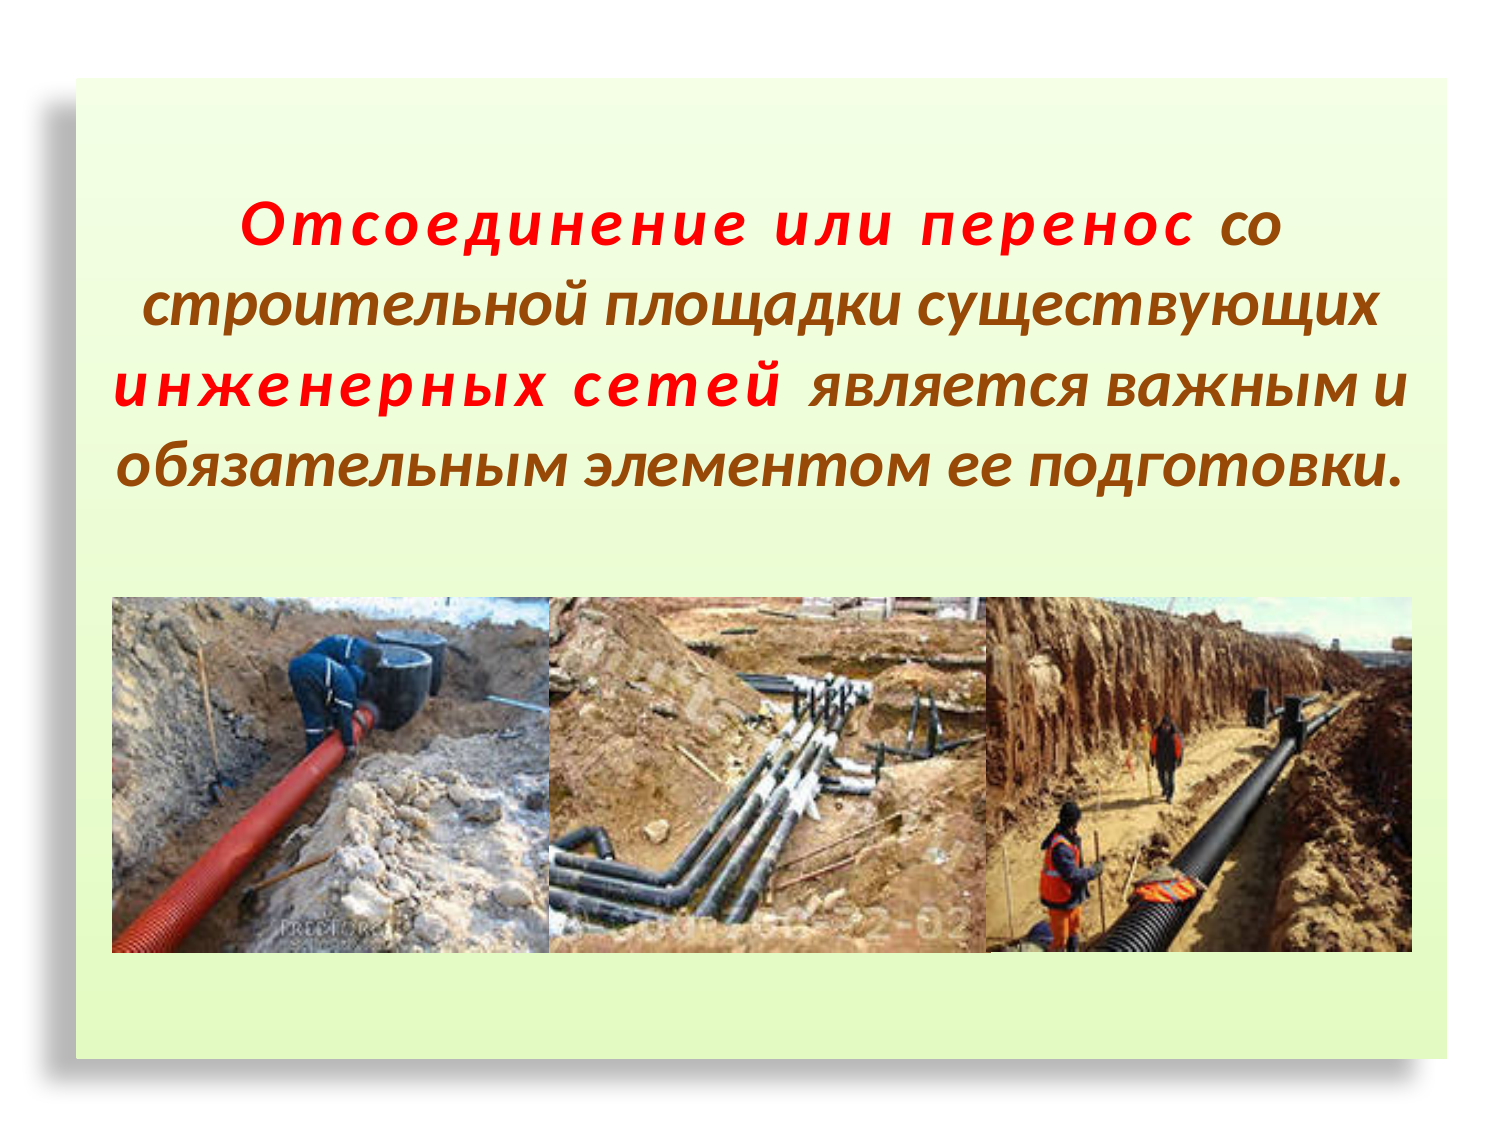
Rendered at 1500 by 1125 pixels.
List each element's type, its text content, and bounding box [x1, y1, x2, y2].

subtitle Отсоединение или перенос со строительной площадки существующих инженерных сетей является важным и обязательным элементом ее подготовки. [76, 77, 1448, 1059]
picture [111, 597, 1412, 953]
